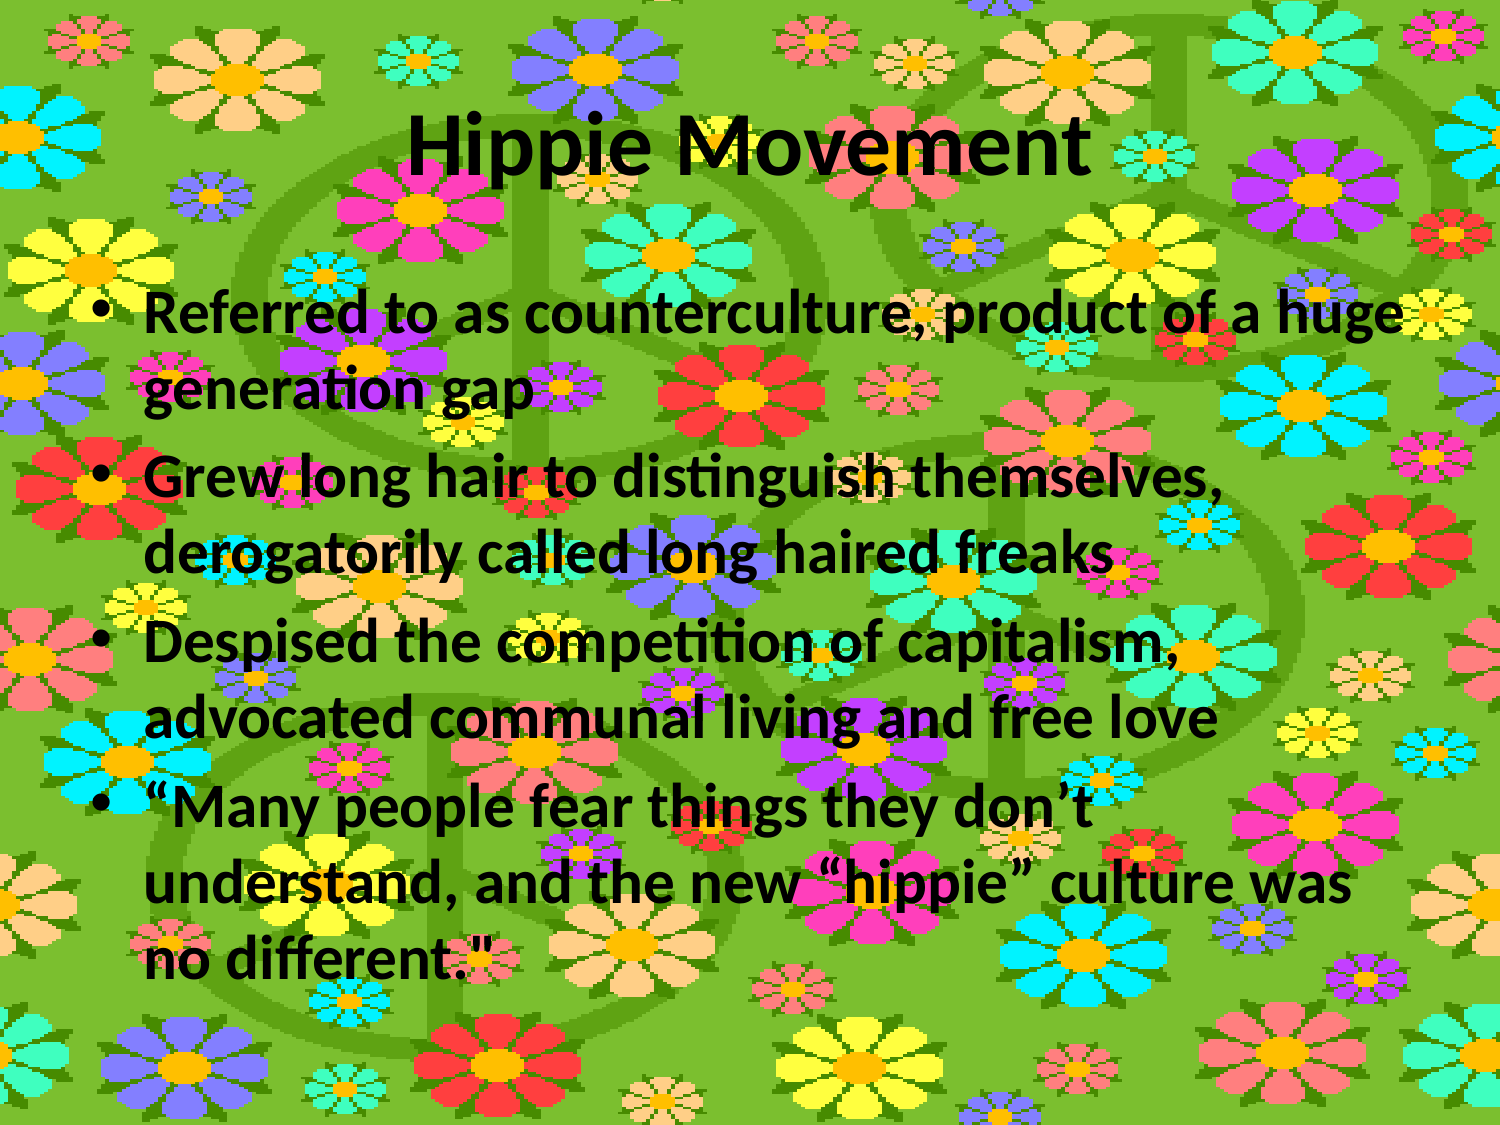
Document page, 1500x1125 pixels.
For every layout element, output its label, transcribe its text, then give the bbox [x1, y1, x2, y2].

picture [0, 0, 1500, 1125]
list Referred to as counterculture, product of a huge generation gap Grew long hair to distinguish themselves, derogatorily called long haired freaks Despised the competition of capitalism, advocated communal living and free love “Many people fear things they don’t understand, and the new “hippie” culture was no different." [75, 262, 1425, 1005]
title Hippie Movement [75, 45, 1425, 233]
